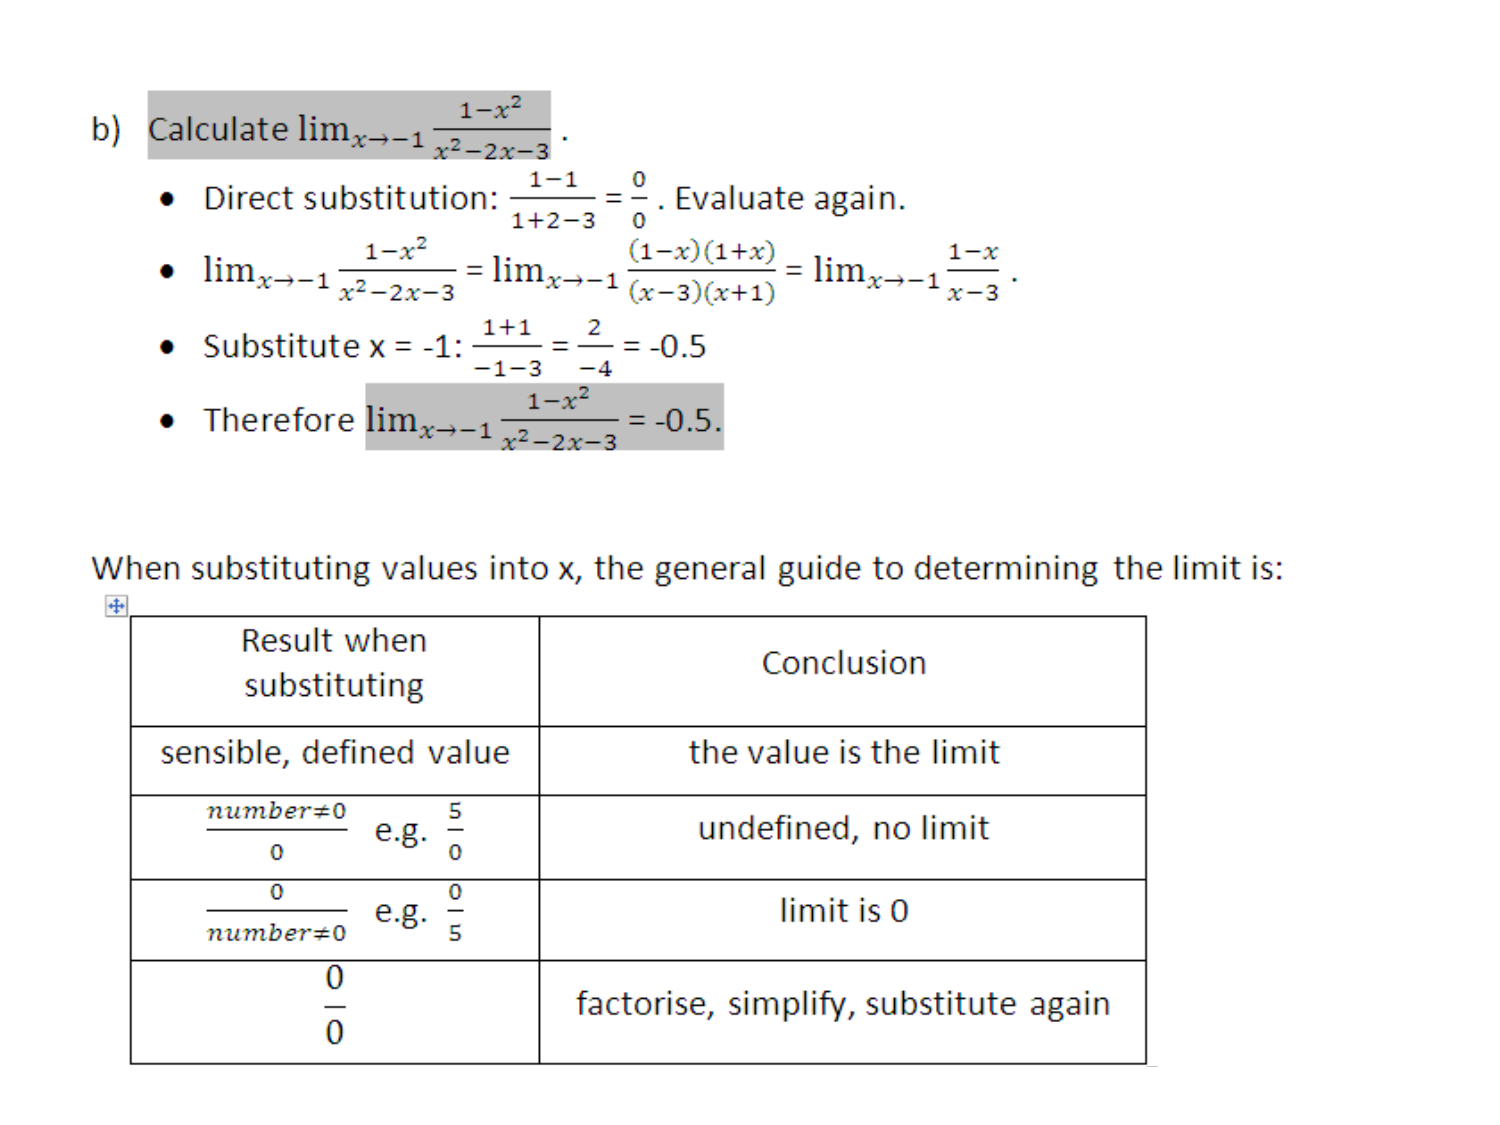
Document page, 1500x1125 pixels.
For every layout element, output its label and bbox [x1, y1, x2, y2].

picture [81, 81, 1290, 1067]
